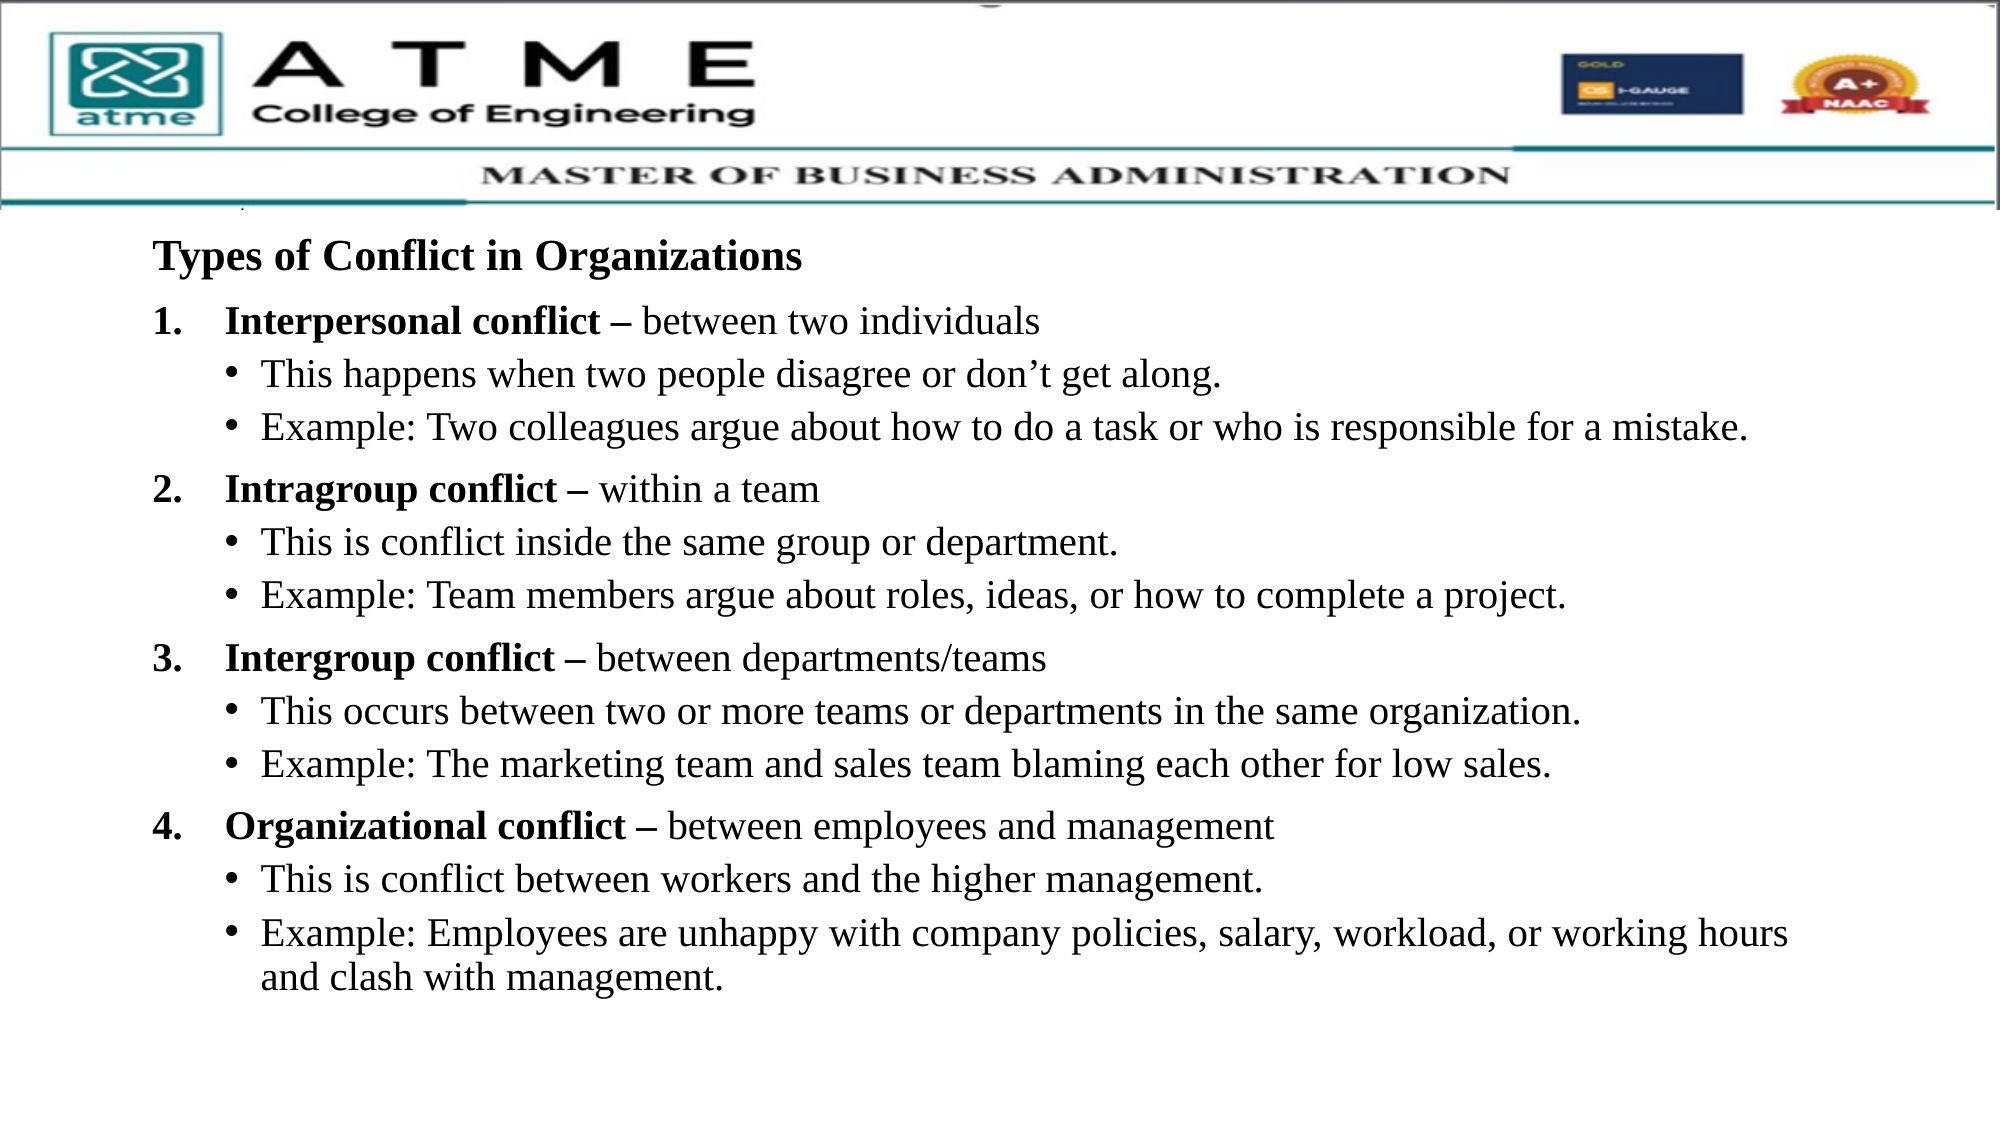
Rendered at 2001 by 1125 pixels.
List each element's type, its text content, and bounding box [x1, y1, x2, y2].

picture [0, 0, 2000, 210]
list Types of Conflict in Organizations Interpersonal conflict – between two individuals This happens when two people disagree or don’t get along. Example: Two colleagues argue about how to do a task or who is responsible for a mistake. Intragroup conflict – within a team This is conflict inside the same group or department. Example: Team members argue about roles, ideas, or how to complete a project. Intergroup conflict – between departments/teams This occurs between two or more teams or departments in the same organization. Example: The marketing team and sales team blaming each other for low sales. Organizational conflict – between employees and management This is conflict between workers and the higher management. Example: Employees are unhappy with company policies, salary, workload, or working hours and clash with management. [137, 224, 1863, 1014]
